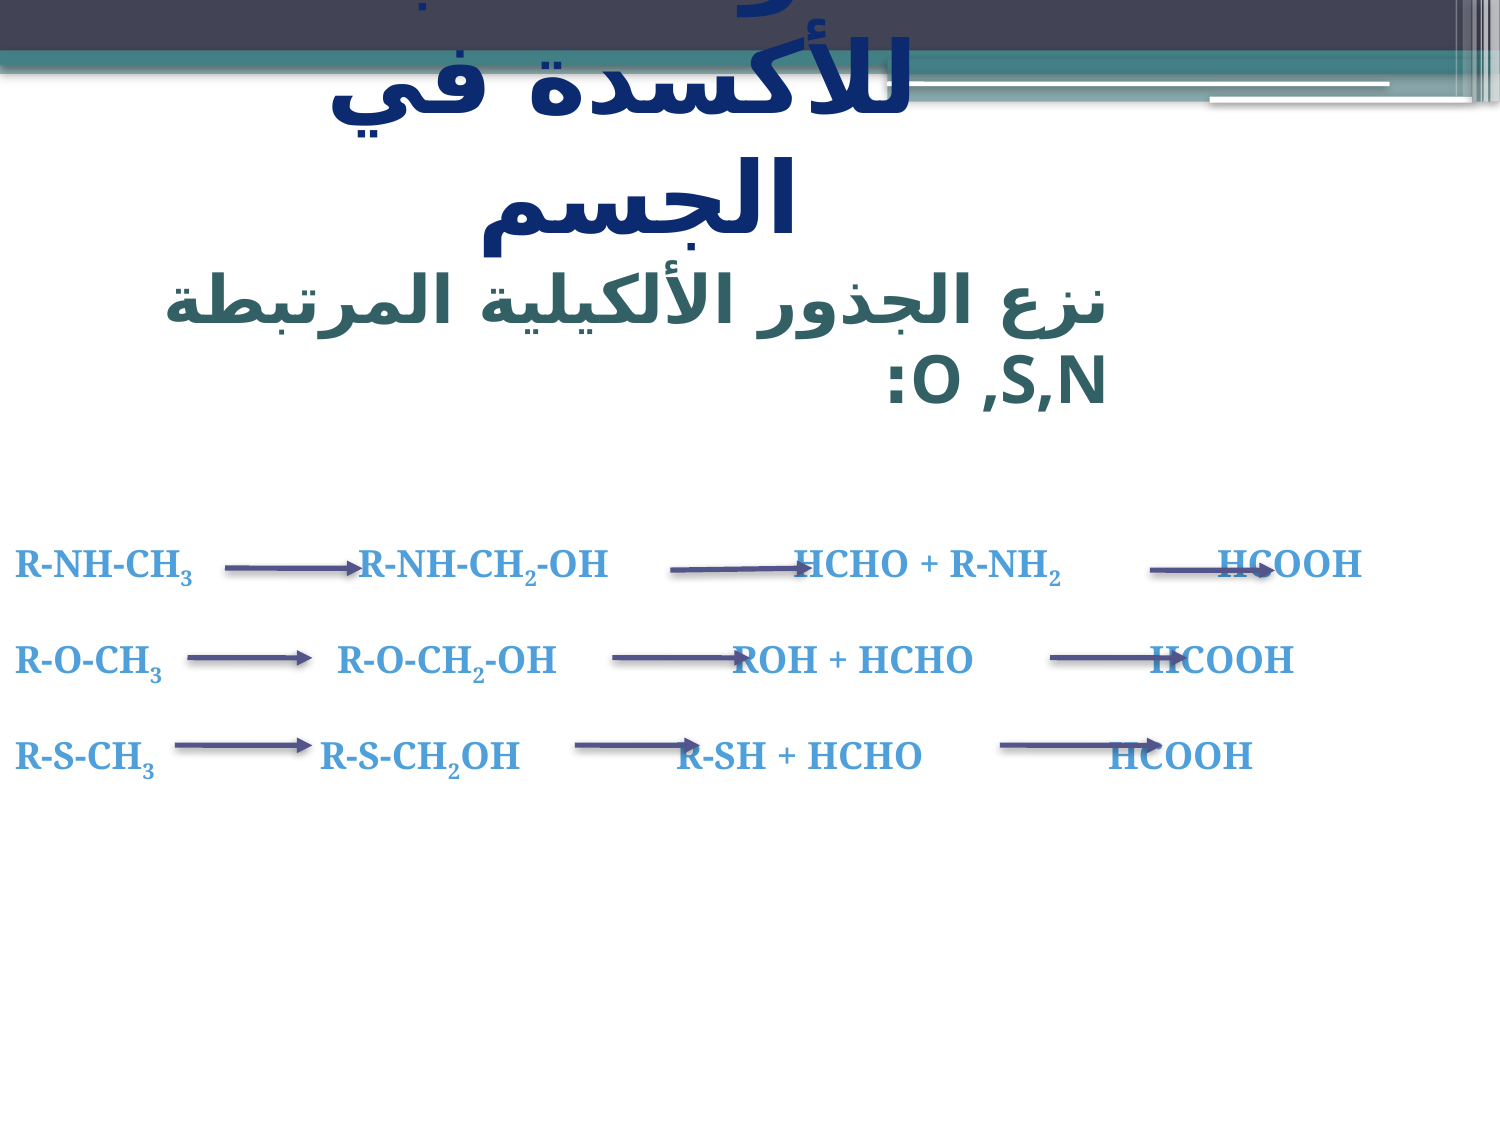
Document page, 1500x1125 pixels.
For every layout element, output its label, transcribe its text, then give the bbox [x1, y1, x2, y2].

text_box نزع الجذور الألكيلية المرتبطة O ,S,N: [87, 249, 1125, 425]
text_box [670, 567, 813, 571]
title المواد القابلة للأكسدة في الجسم [137, 125, 1107, 249]
text_box R-NH-CH3 R-NH-CH2-OH HCHO + R-NH2 HCOOH R-O-CH3 R-O-CH2-OH ROH + HCHO HCOOH R-S-CH3 R-S-CH2OH R-SH + HCHO HCOOH [0, 532, 1500, 791]
